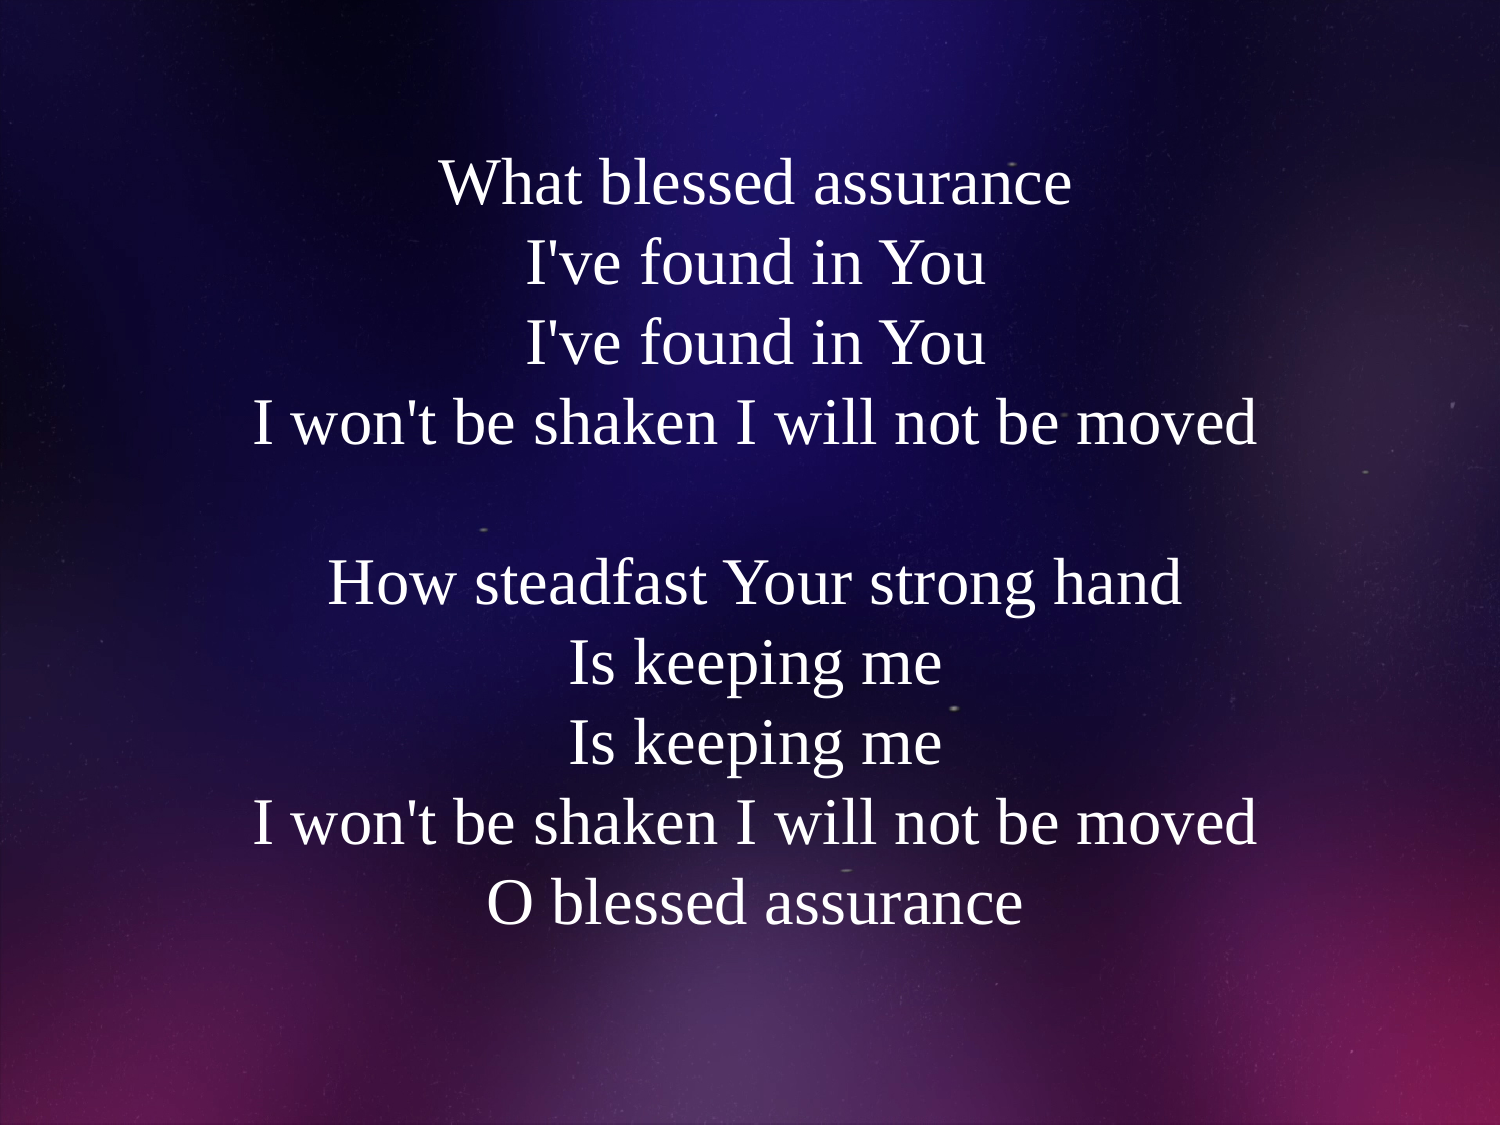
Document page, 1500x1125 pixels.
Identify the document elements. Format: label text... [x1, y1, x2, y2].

title What blessed assurance I've found in You I've found in You I won't be shaken I will not be moved How steadfast Your strong hand Is keeping me Is keeping me I won't be shaken I will not be moved O blessed assurance [62, 444, 1450, 632]
picture [0, 0, 1500, 1125]
